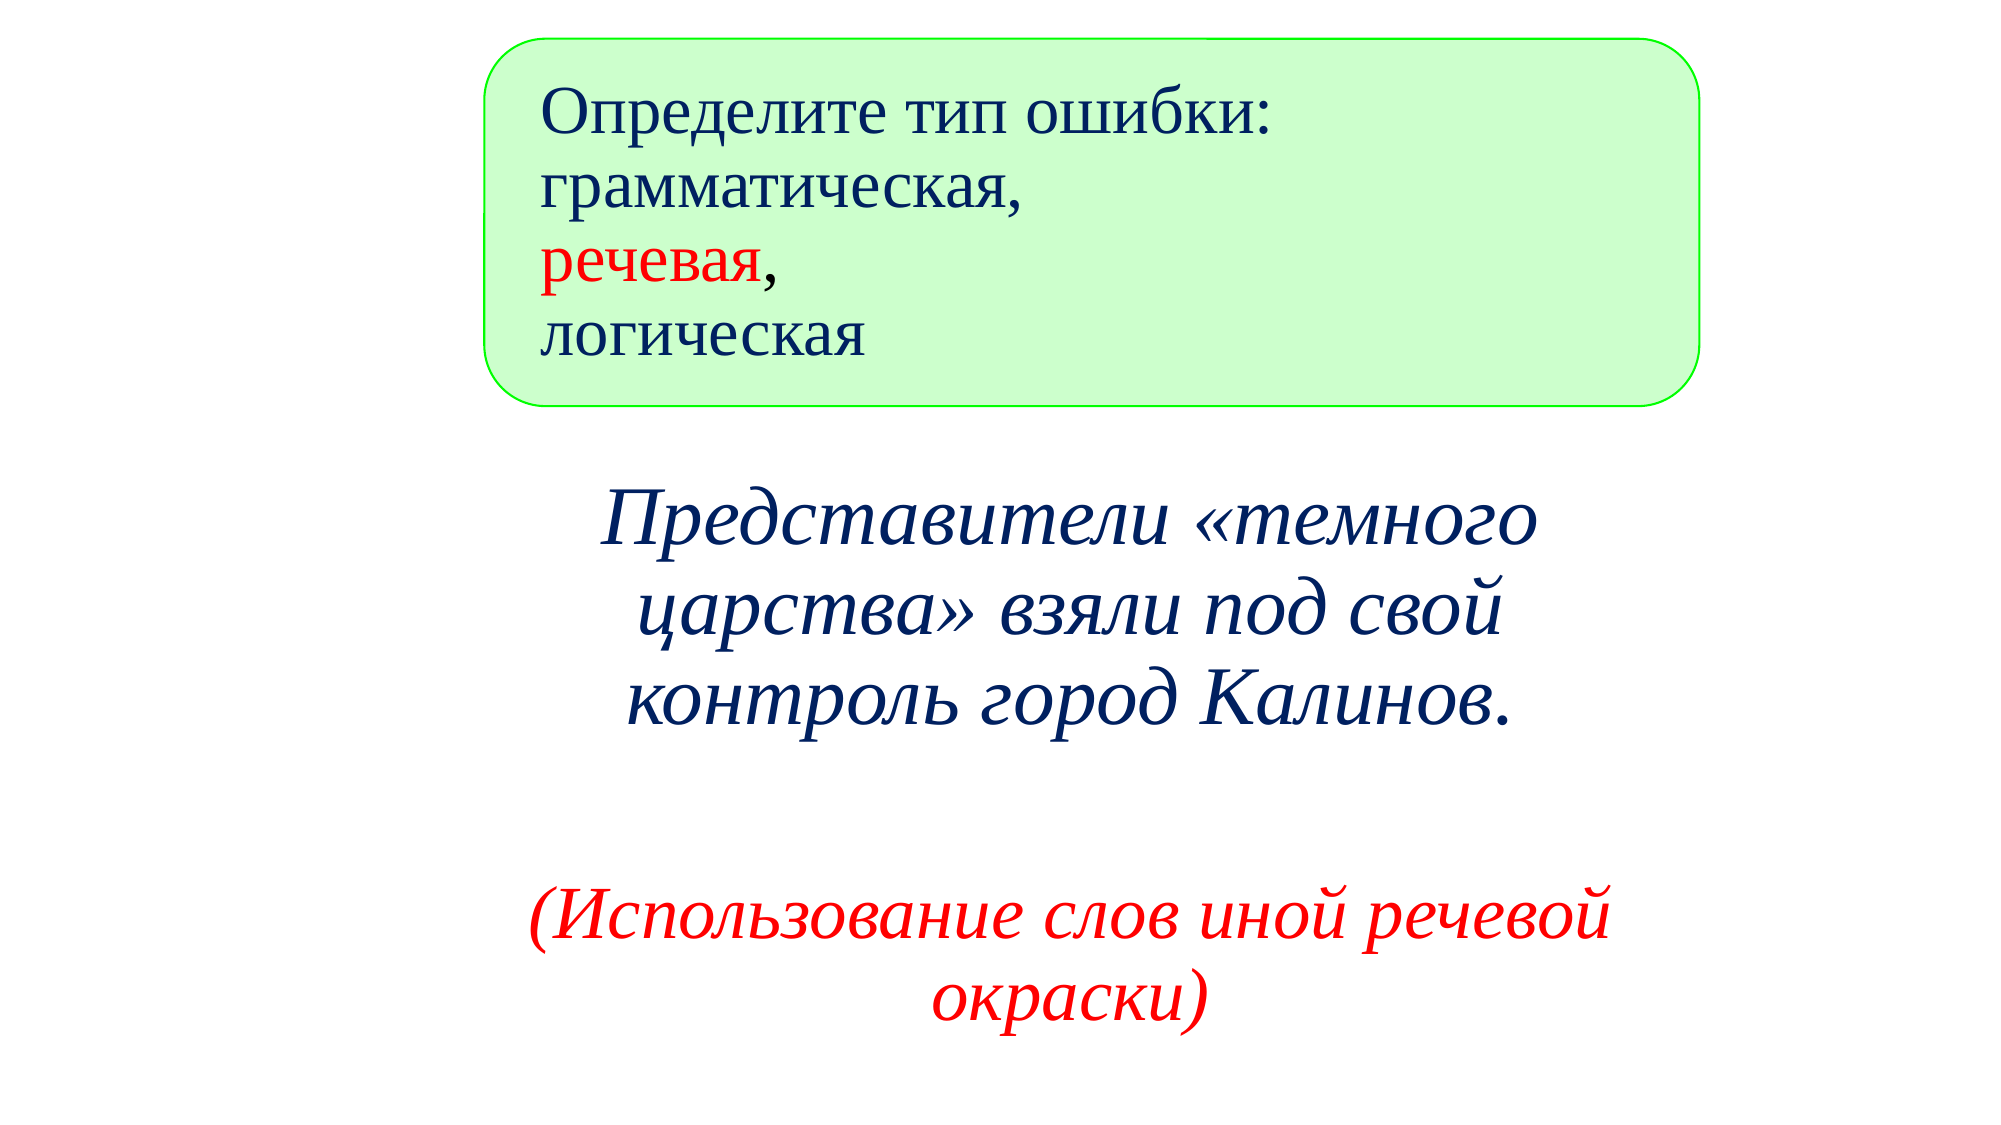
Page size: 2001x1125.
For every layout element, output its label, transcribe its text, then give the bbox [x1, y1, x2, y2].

subtitle Представители «темного царства» взяли под свой контроль город Калинов. (Использование слов иной речевой окраски) [460, 420, 1676, 1089]
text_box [484, 35, 1700, 410]
